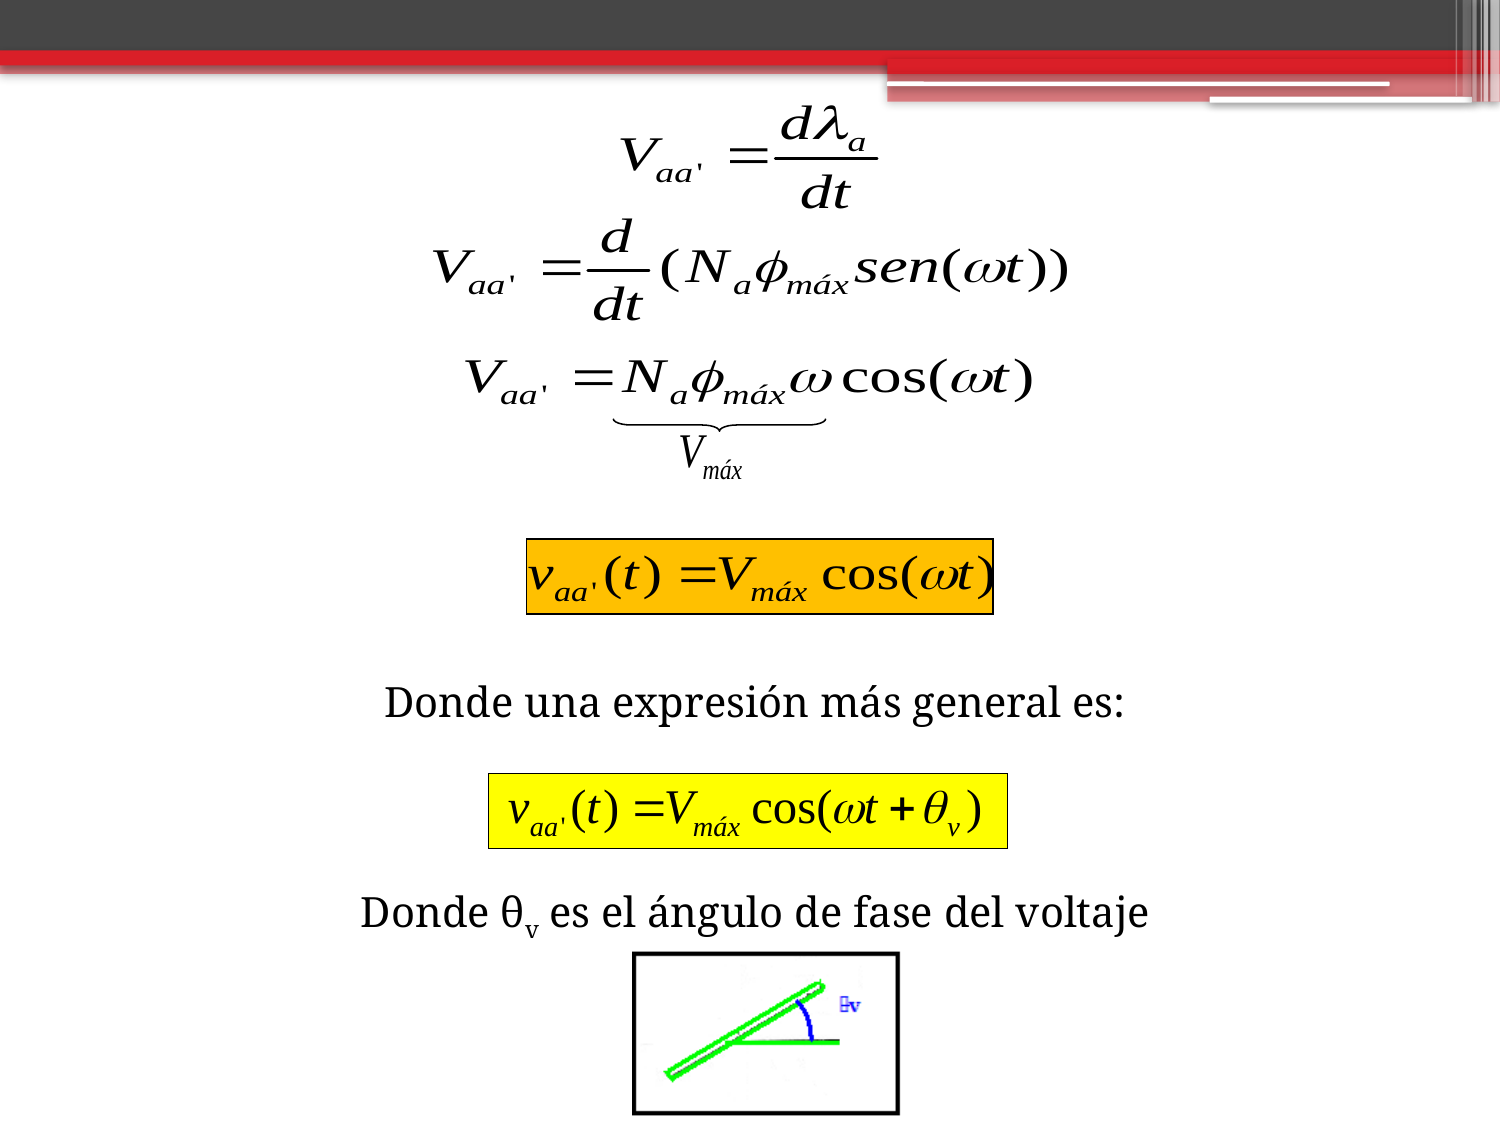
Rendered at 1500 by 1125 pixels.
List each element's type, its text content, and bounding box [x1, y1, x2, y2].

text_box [488, 773, 1008, 849]
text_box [613, 93, 889, 203]
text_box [425, 205, 1079, 332]
text_box Donde θv es el ángulo de fase del voltaje [346, 878, 1166, 951]
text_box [457, 343, 1047, 417]
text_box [519, 538, 1008, 615]
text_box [675, 418, 751, 492]
picture [632, 949, 903, 1117]
text_box Donde una expresión más general es: [369, 667, 1141, 733]
